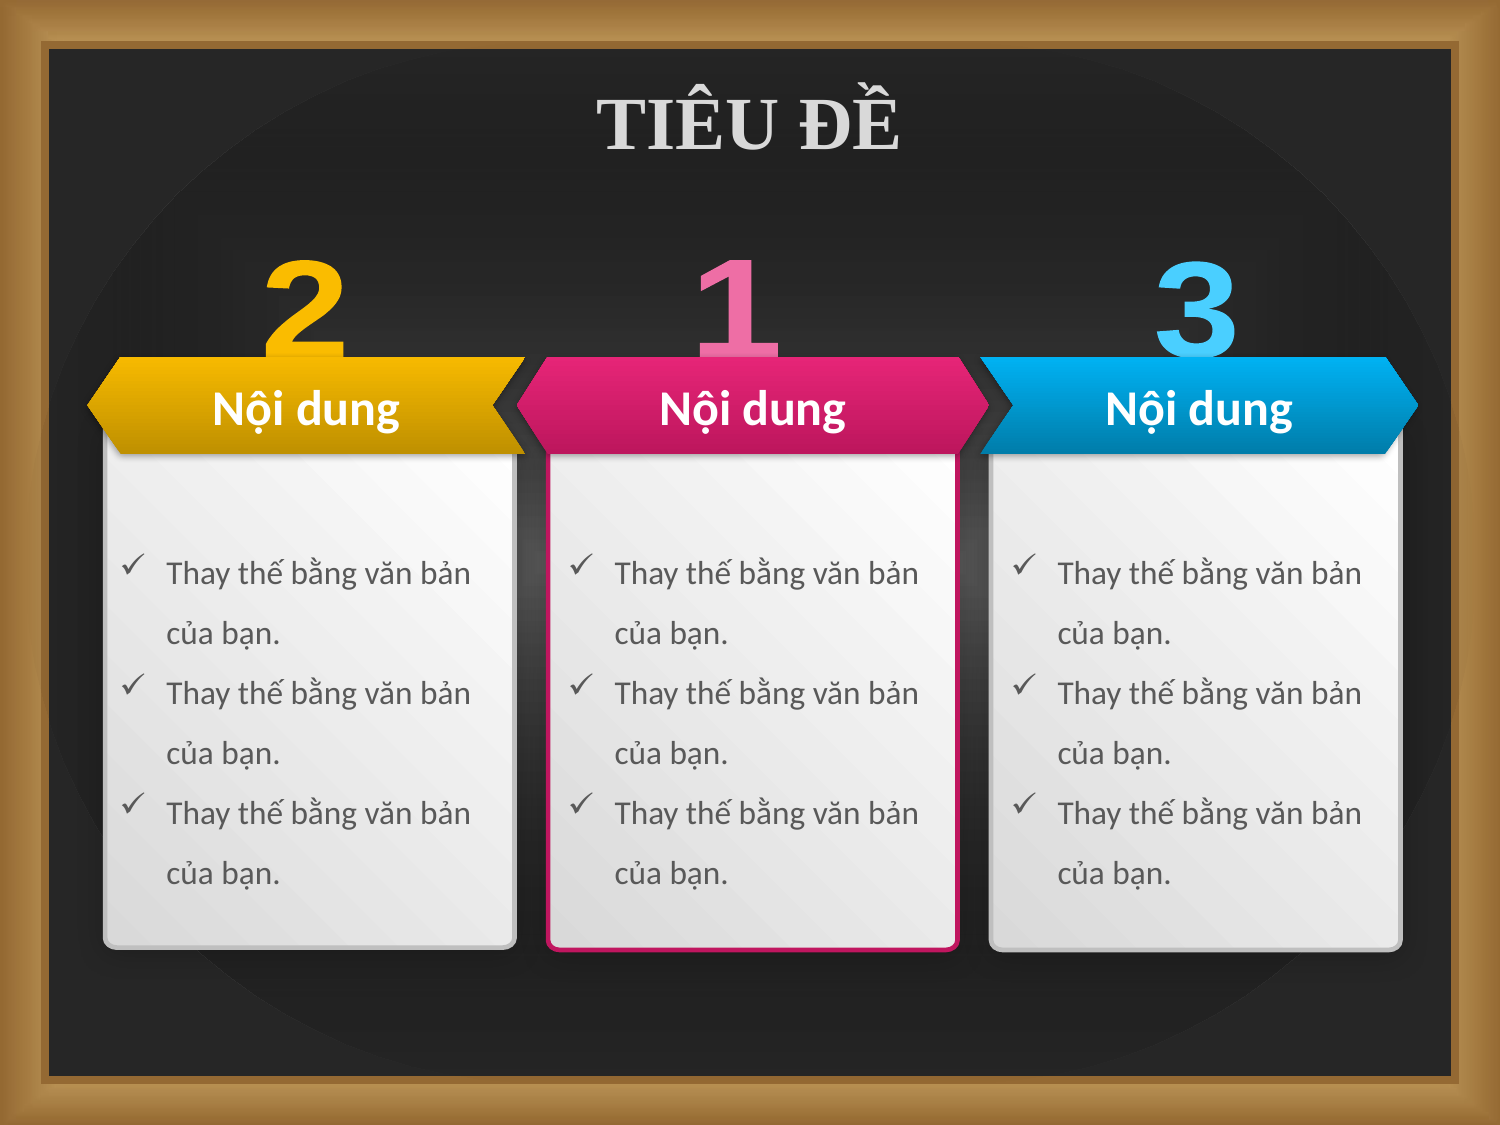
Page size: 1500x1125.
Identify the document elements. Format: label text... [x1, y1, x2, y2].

text_box Nội dung [516, 356, 990, 454]
title TIÊU ĐỀ [74, 17, 1426, 222]
text_box Thay thế bằng văn bản của bạn. Thay thế bằng văn bản của bạn. Thay thế bằng văn bản của bạn. [995, 524, 1396, 899]
text_box [548, 462, 958, 951]
picture [0, 0, 1500, 1125]
text_box [991, 444, 1401, 951]
text_box Nội dung [980, 356, 1419, 455]
text_box Nội dung [87, 356, 526, 455]
text_box [105, 445, 515, 948]
text_box Thay thế bằng văn bản của bạn. Thay thế bằng văn bản của bạn. Thay thế bằng văn bản của bạn. [104, 524, 505, 899]
text_box Thay thế bằng văn bản của bạn. Thay thế bằng văn bản của bạn. Thay thế bằng văn bản của bạn. [552, 524, 953, 899]
